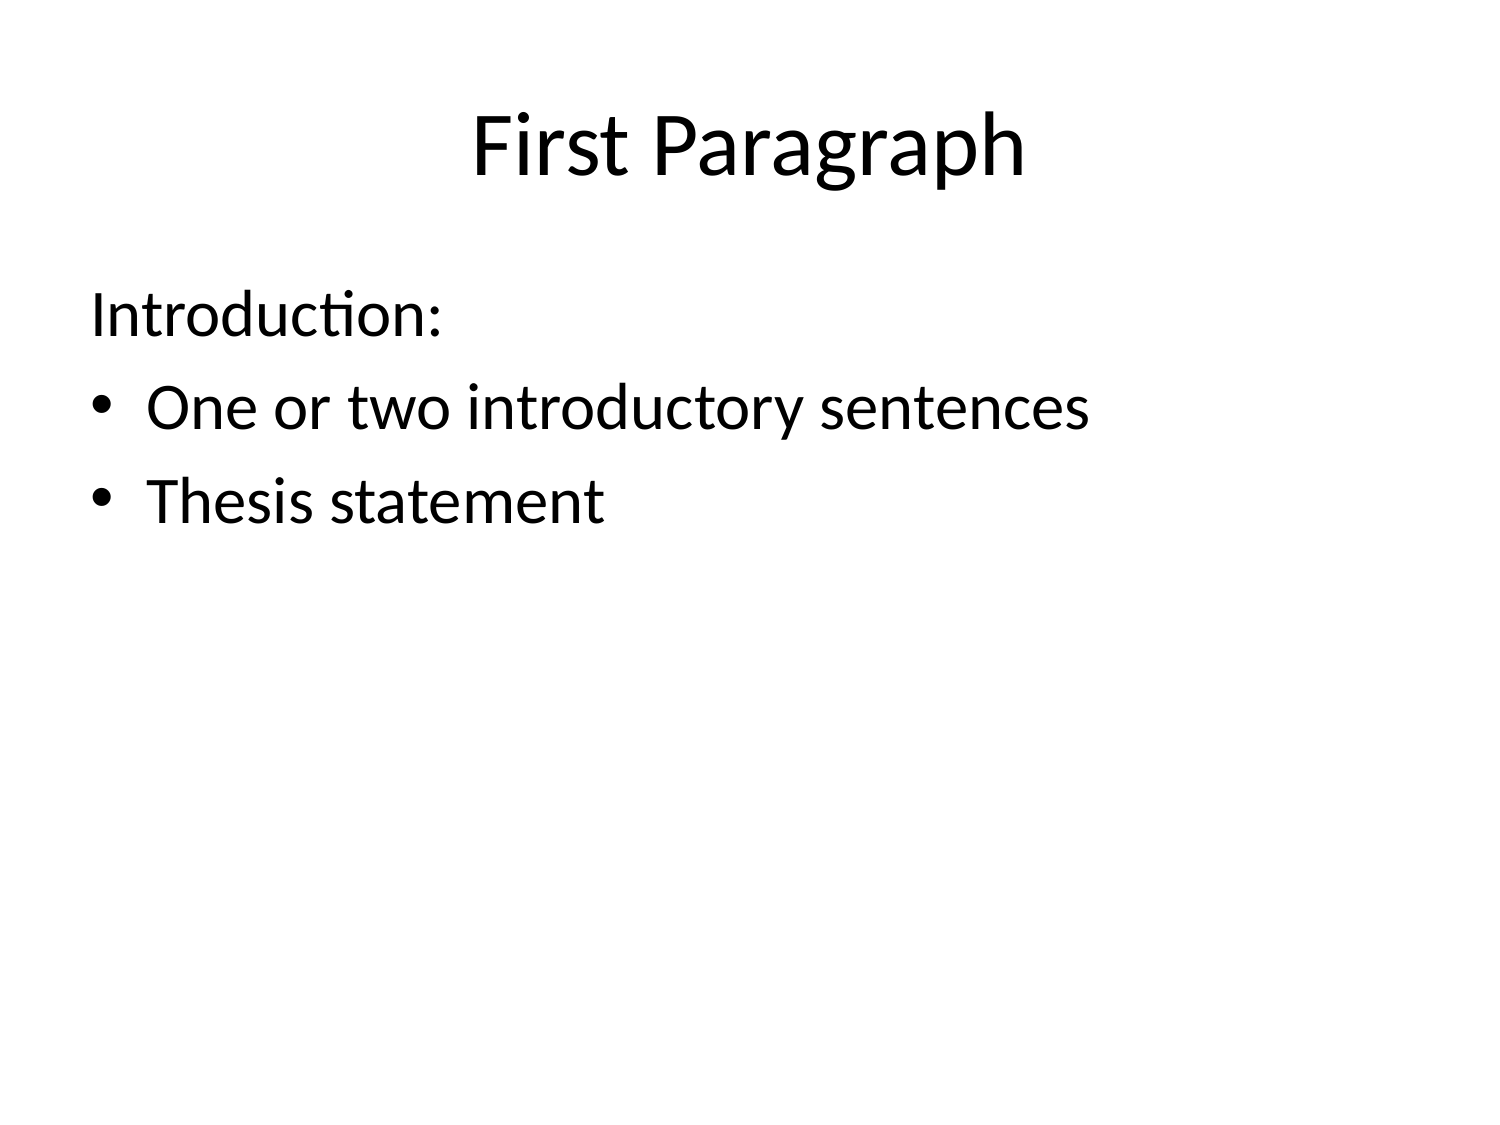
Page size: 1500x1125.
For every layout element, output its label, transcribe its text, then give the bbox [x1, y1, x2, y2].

title First Paragraph [75, 45, 1425, 233]
list Introduction: One or two introductory sentences Thesis statement [75, 262, 1425, 1005]
